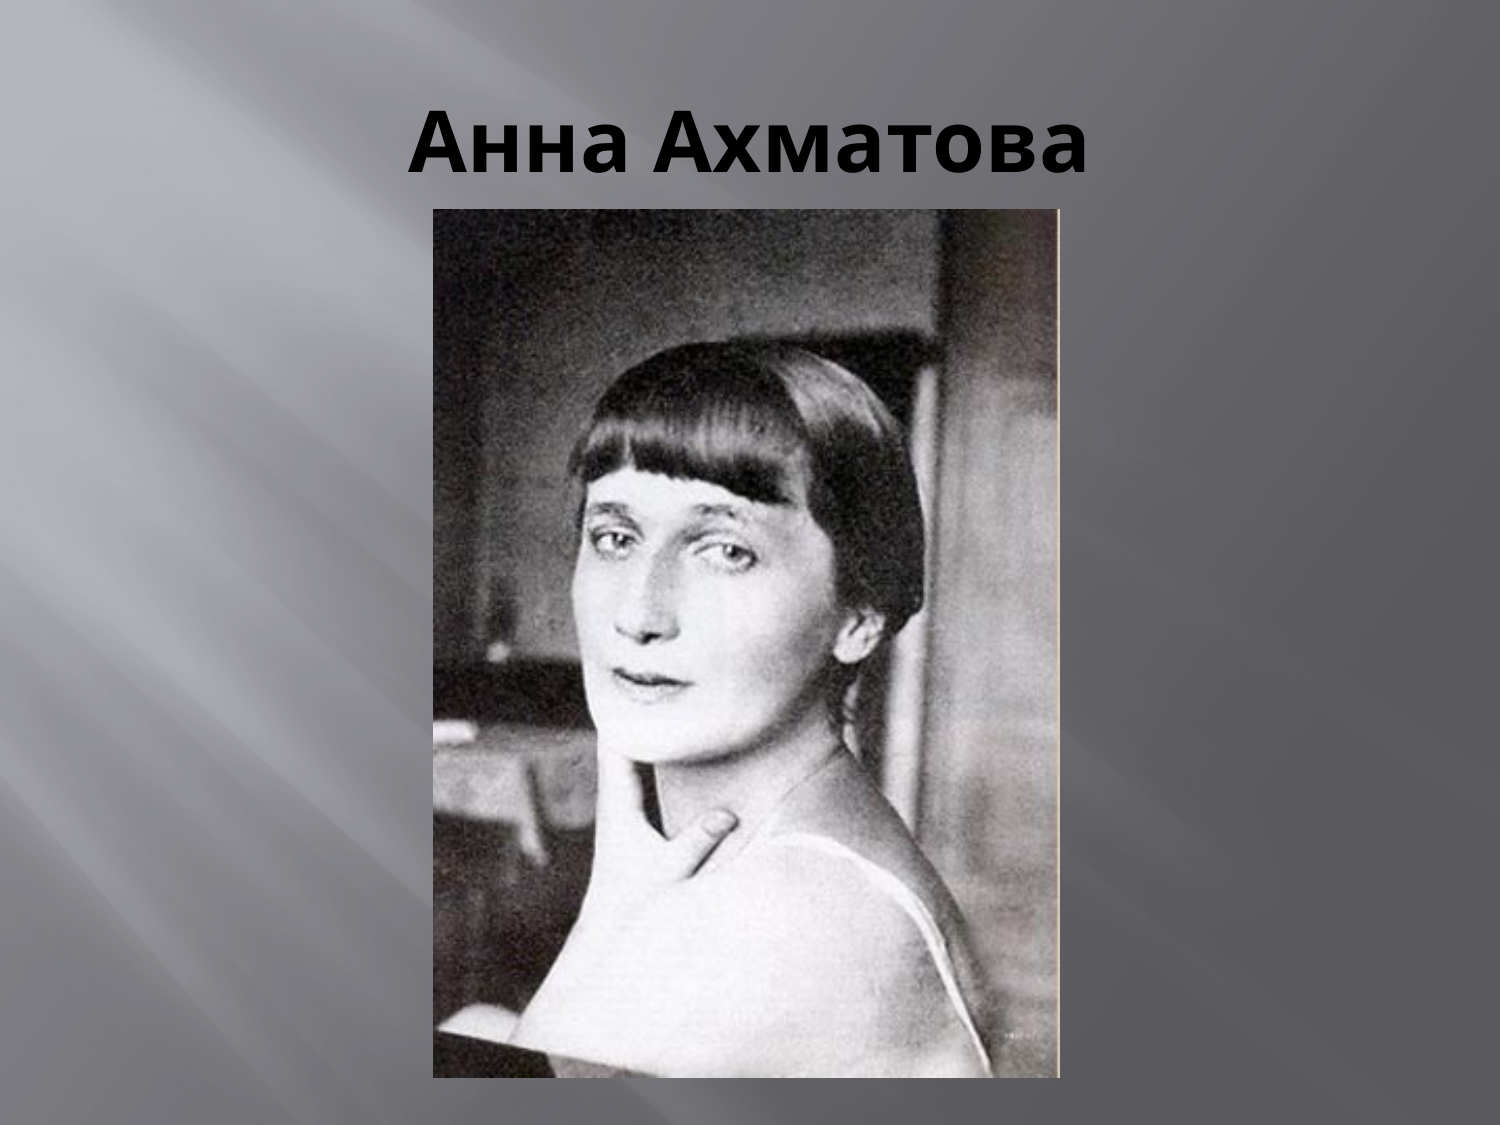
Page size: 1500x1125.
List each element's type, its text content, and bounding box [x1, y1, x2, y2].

title Анна Ахматова [75, 45, 1425, 233]
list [433, 209, 1060, 1079]
